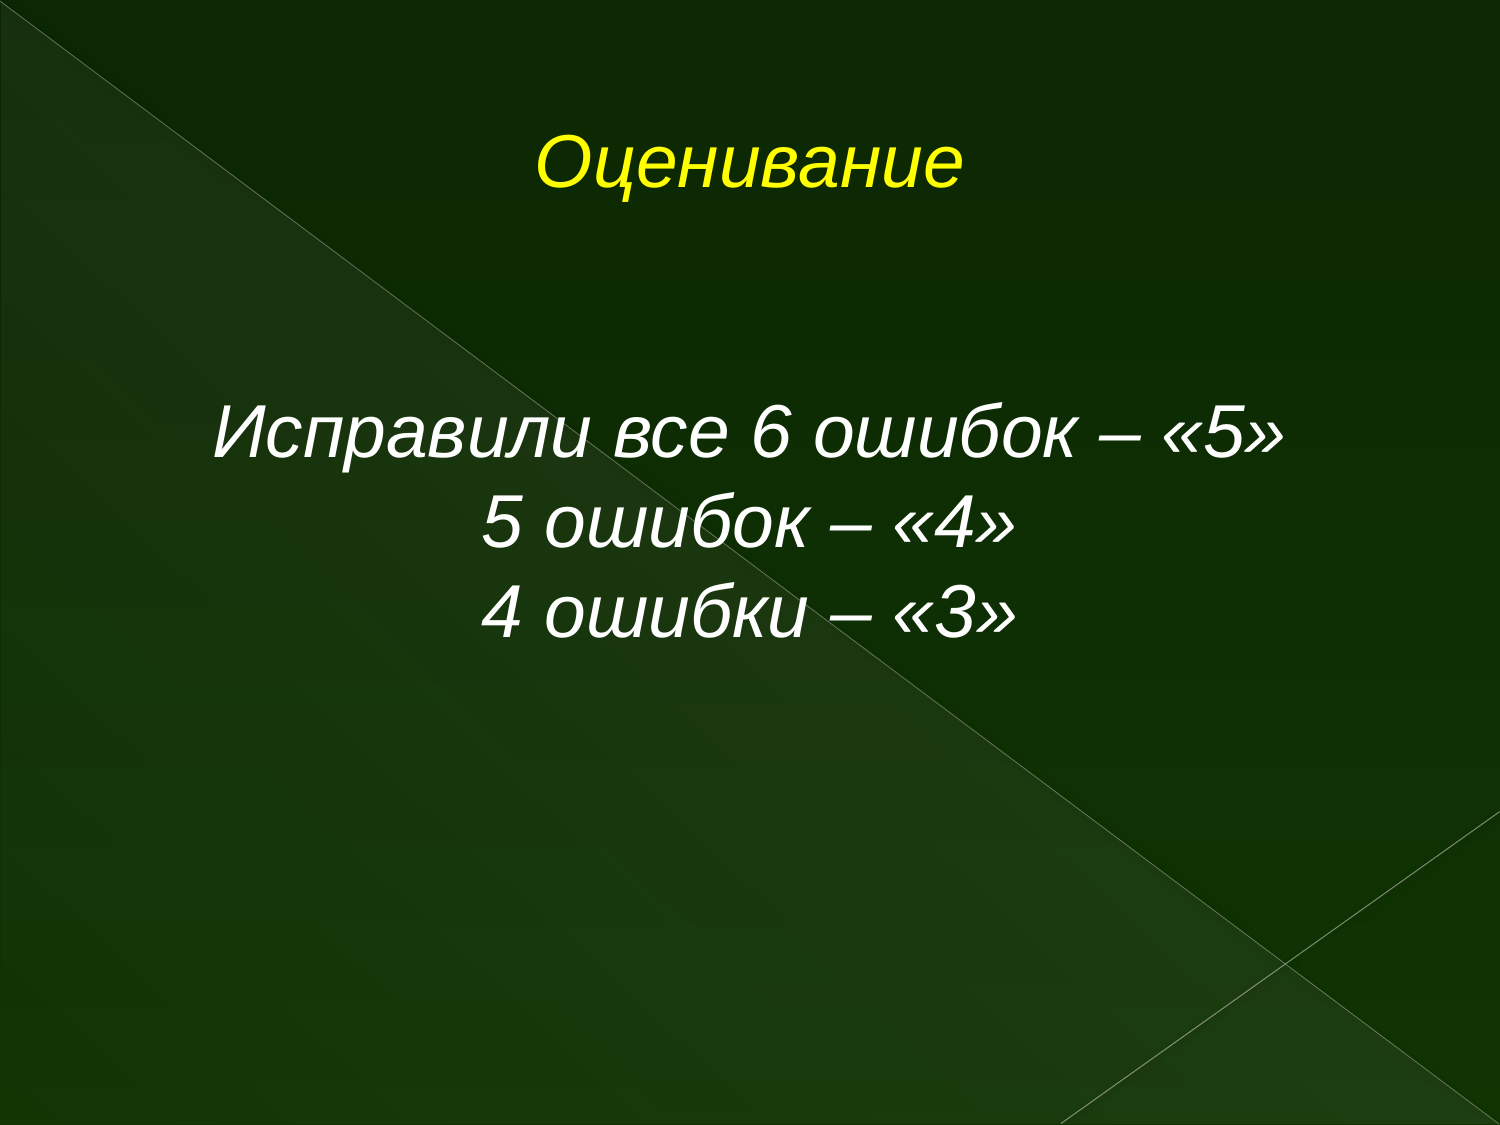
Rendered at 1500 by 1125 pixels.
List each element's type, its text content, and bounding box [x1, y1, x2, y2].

text_box Оценивание Исправили все 6 ошибок – «5» 5 ошибок – «4» 4 ошибки – «3» [74, 70, 1425, 786]
